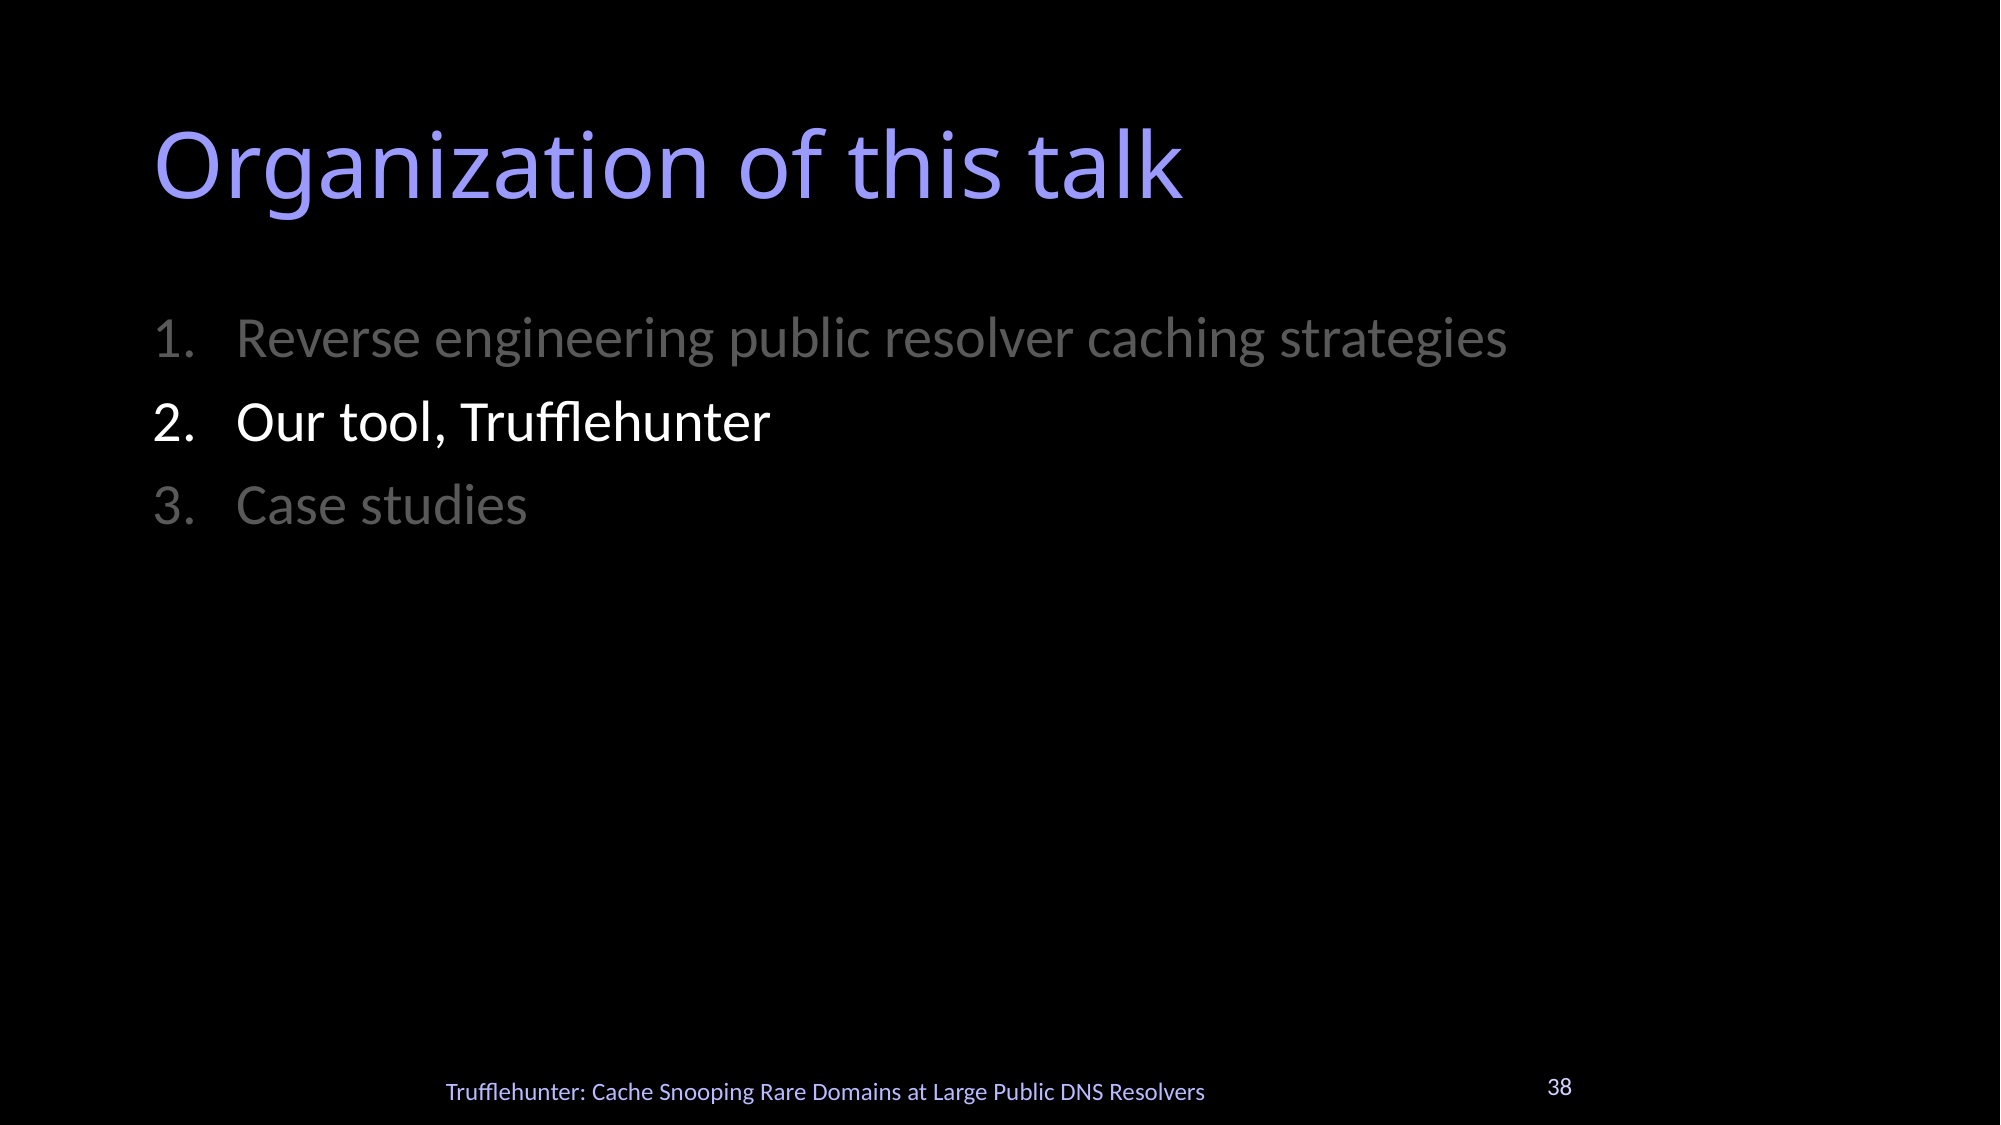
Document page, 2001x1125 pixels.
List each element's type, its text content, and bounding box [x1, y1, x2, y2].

slide_number 38 [1137, 1055, 1588, 1116]
title Organization of this talk [137, 59, 1863, 278]
footer Trufflehunter: Cache Snooping Rare Domains at Large Public DNS Resolvers [412, 1060, 1240, 1121]
list Reverse engineering public resolver caching strategies Our tool, Trufflehunter Case studies [137, 299, 1863, 1014]
